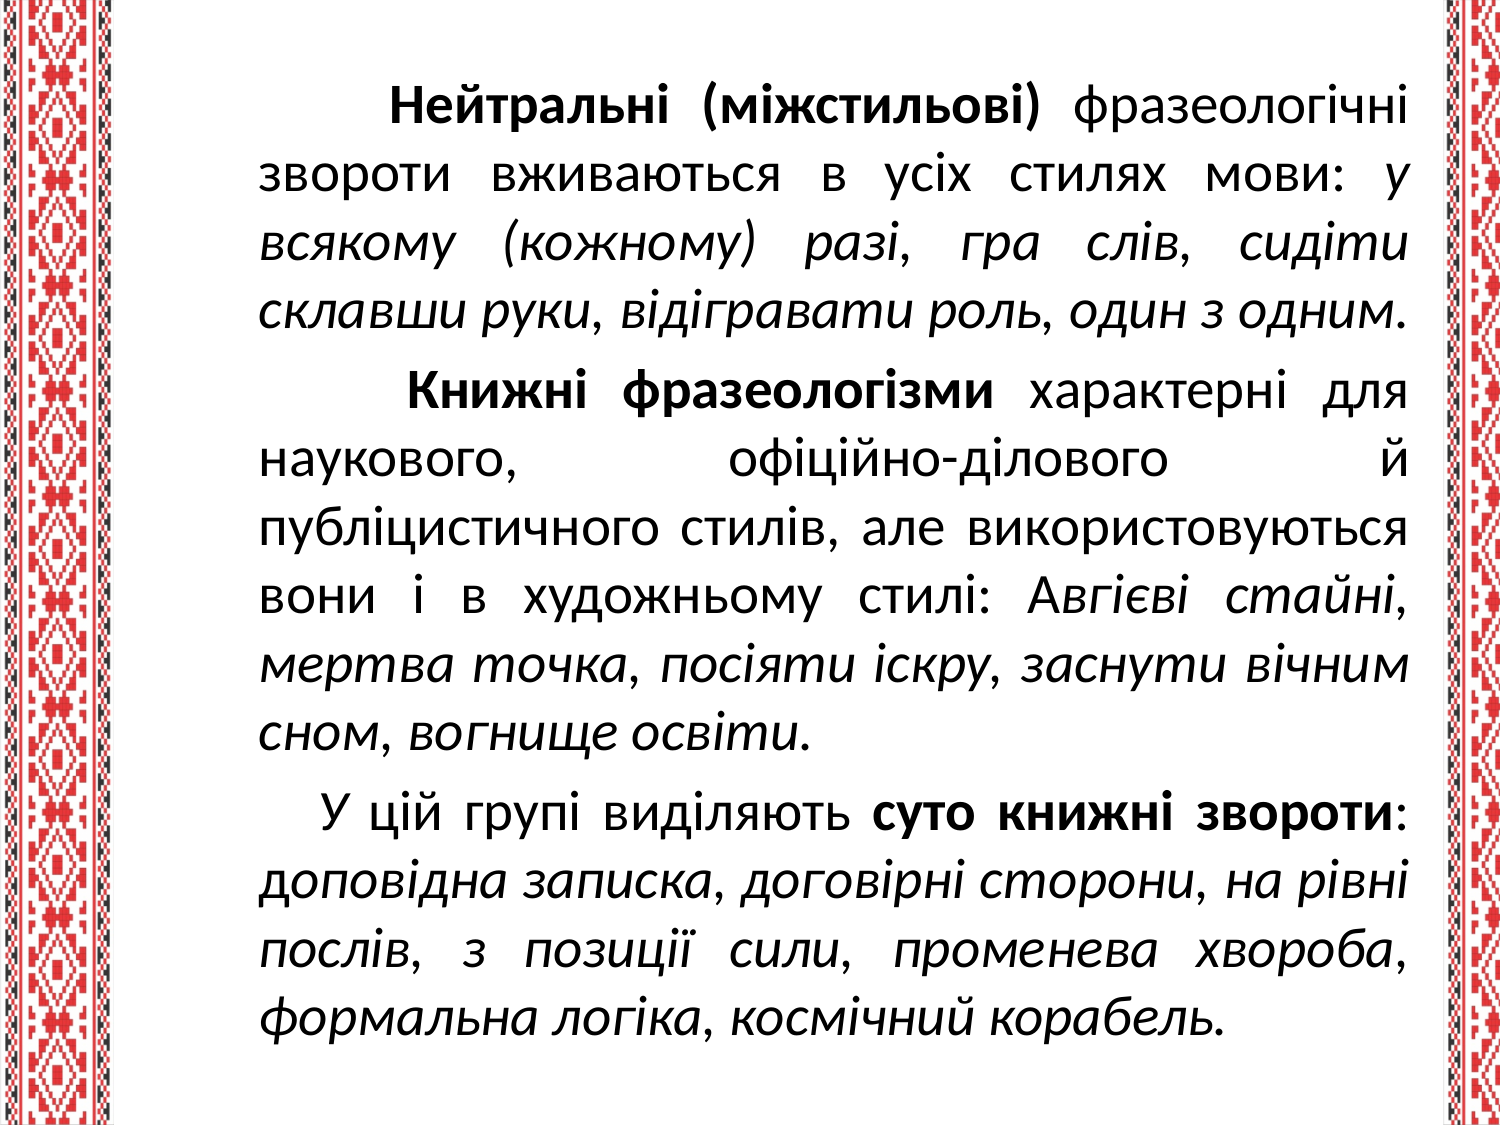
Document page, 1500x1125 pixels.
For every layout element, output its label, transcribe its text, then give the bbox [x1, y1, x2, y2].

picture [0, 1, 620, 1124]
picture [937, 1, 1500, 1124]
list Нейтральні (міжстильові) фразеологічні звороти вживаються в усіх стилях мови: у всякому (кожному) разі, гра слів, сидіти склавши руки, відігравати роль, один з одним. Книжні фразеологізми характерні для наукового, офіційно-ділового й публіцистичного стилів, але використовуються вони і в художньому стилі: Авгієві стайні, мертва точка, посіяти іскру, заснути вічним сном, вогнище освіти. У цій групі виділяють суто книжні звороти: доповідна записка, договірні сторони, на рівні послів, з позиції сили, променева хвороба, формальна логіка, космічний корабель. [114, 58, 1425, 1055]
